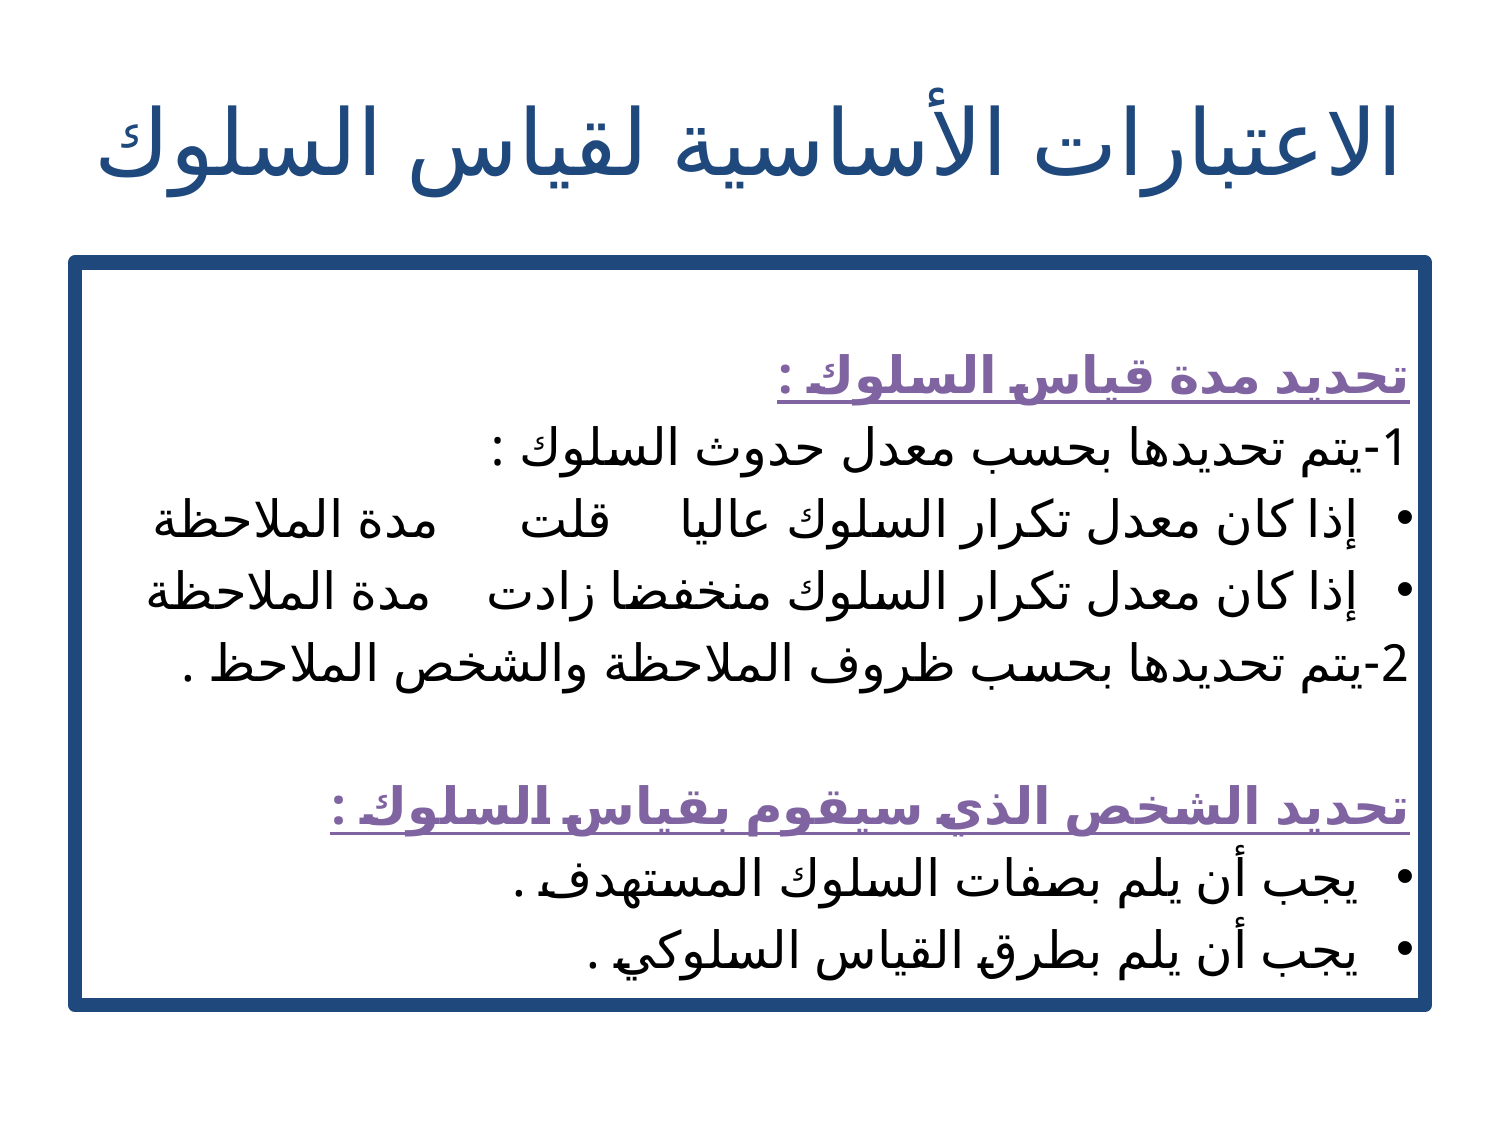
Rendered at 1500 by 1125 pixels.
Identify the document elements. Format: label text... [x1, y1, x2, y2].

list تحديد مدة قياس السلوك : 1-يتم تحديدها بحسب معدل حدوث السلوك : إذا كان معدل تكرار السلوك عاليا قلت مدة الملاحظة إذا كان معدل تكرار السلوك منخفضا زادت مدة الملاحظة 2-يتم تحديدها بحسب ظروف الملاحظة والشخص الملاحظ . تحديد الشخص الذي سيقوم بقياس السلوك : يجب أن يلم بصفات السلوك المستهدف . يجب أن يلم بطرق القياس السلوكي . [75, 262, 1425, 1005]
title الاعتبارات الأساسية لقياس السلوك [75, 45, 1425, 233]
